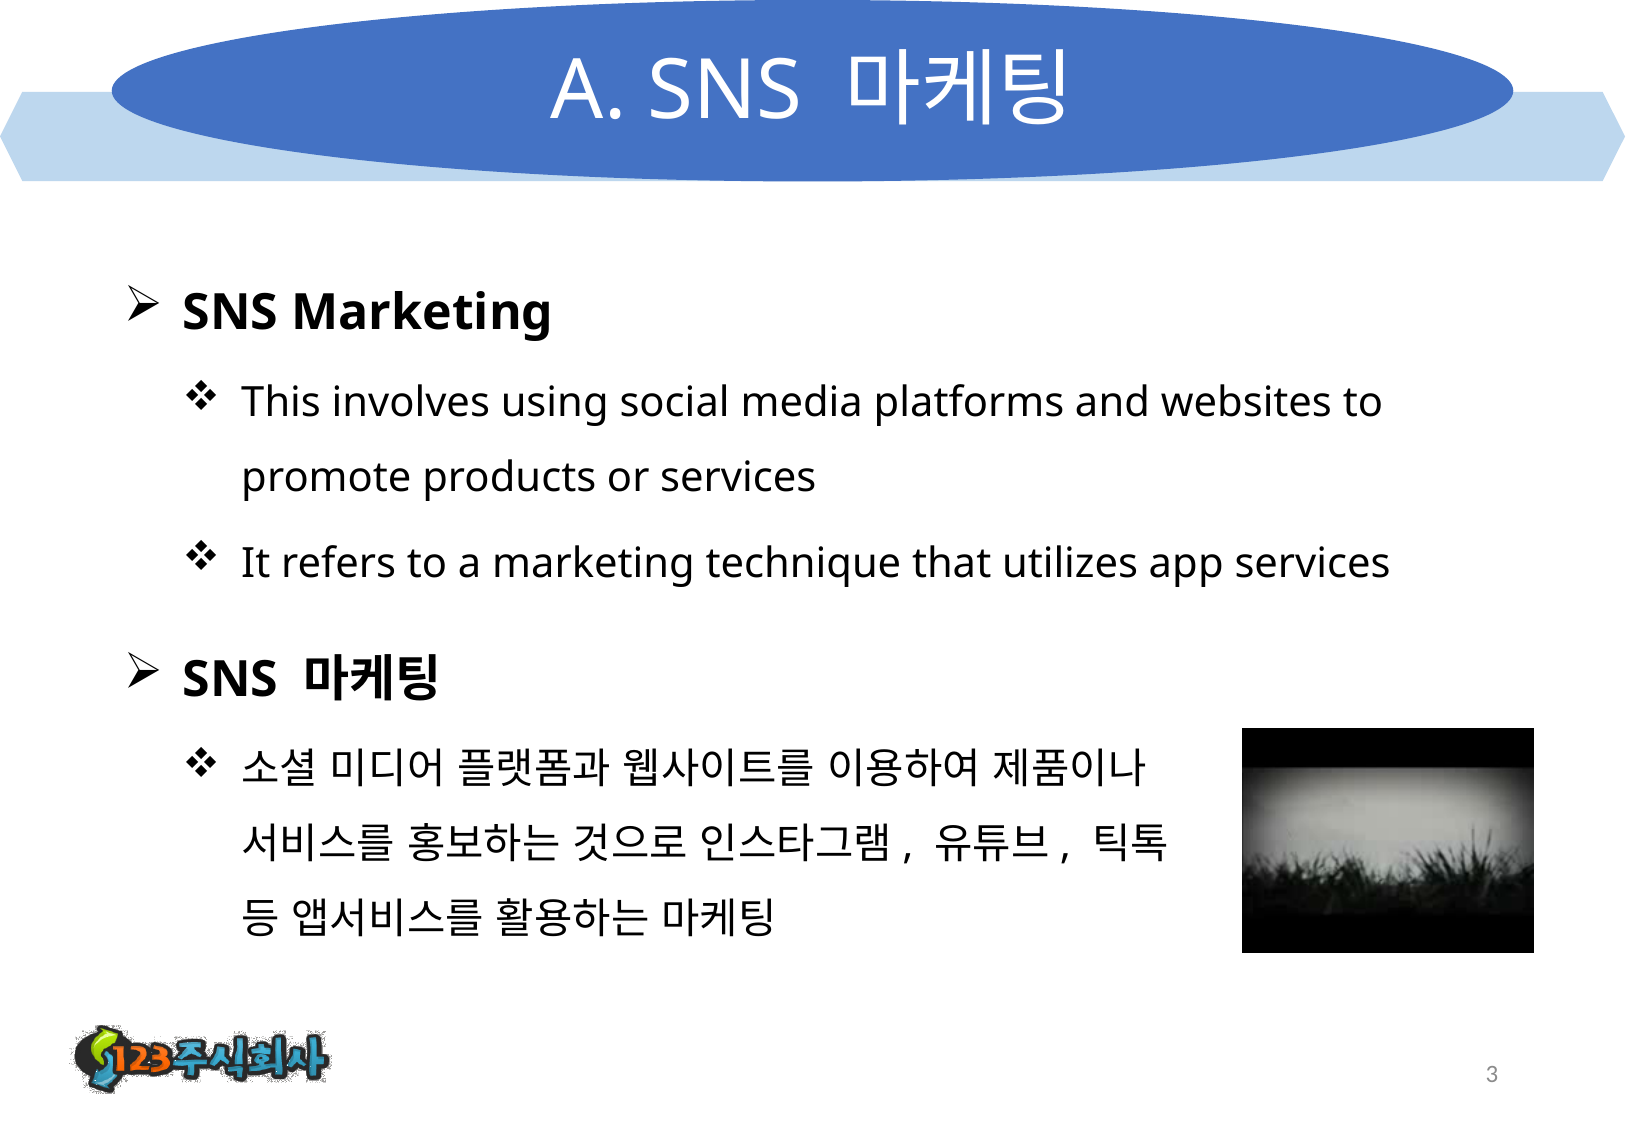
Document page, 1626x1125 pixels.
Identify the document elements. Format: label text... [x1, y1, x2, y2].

list SNS Marketing This involves using social media platforms and websites to promote products or services It refers to a marketing technique that utilizes app services [108, 242, 1496, 610]
slide_number 3 [1147, 1042, 1514, 1103]
picture [62, 1013, 340, 1103]
title A. SNS 마케팅 [111, 3, 1514, 182]
text_box SNS 마케팅 소셜 미디어 플랫폼과 웹사이트를 이용하여 제품이나 서비스를 홍보하는 것으로 인스타그램, 유튜브, 틱톡 등 앱서비스를 활용하는 마케팅 [108, 609, 1225, 977]
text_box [1241, 727, 1535, 954]
